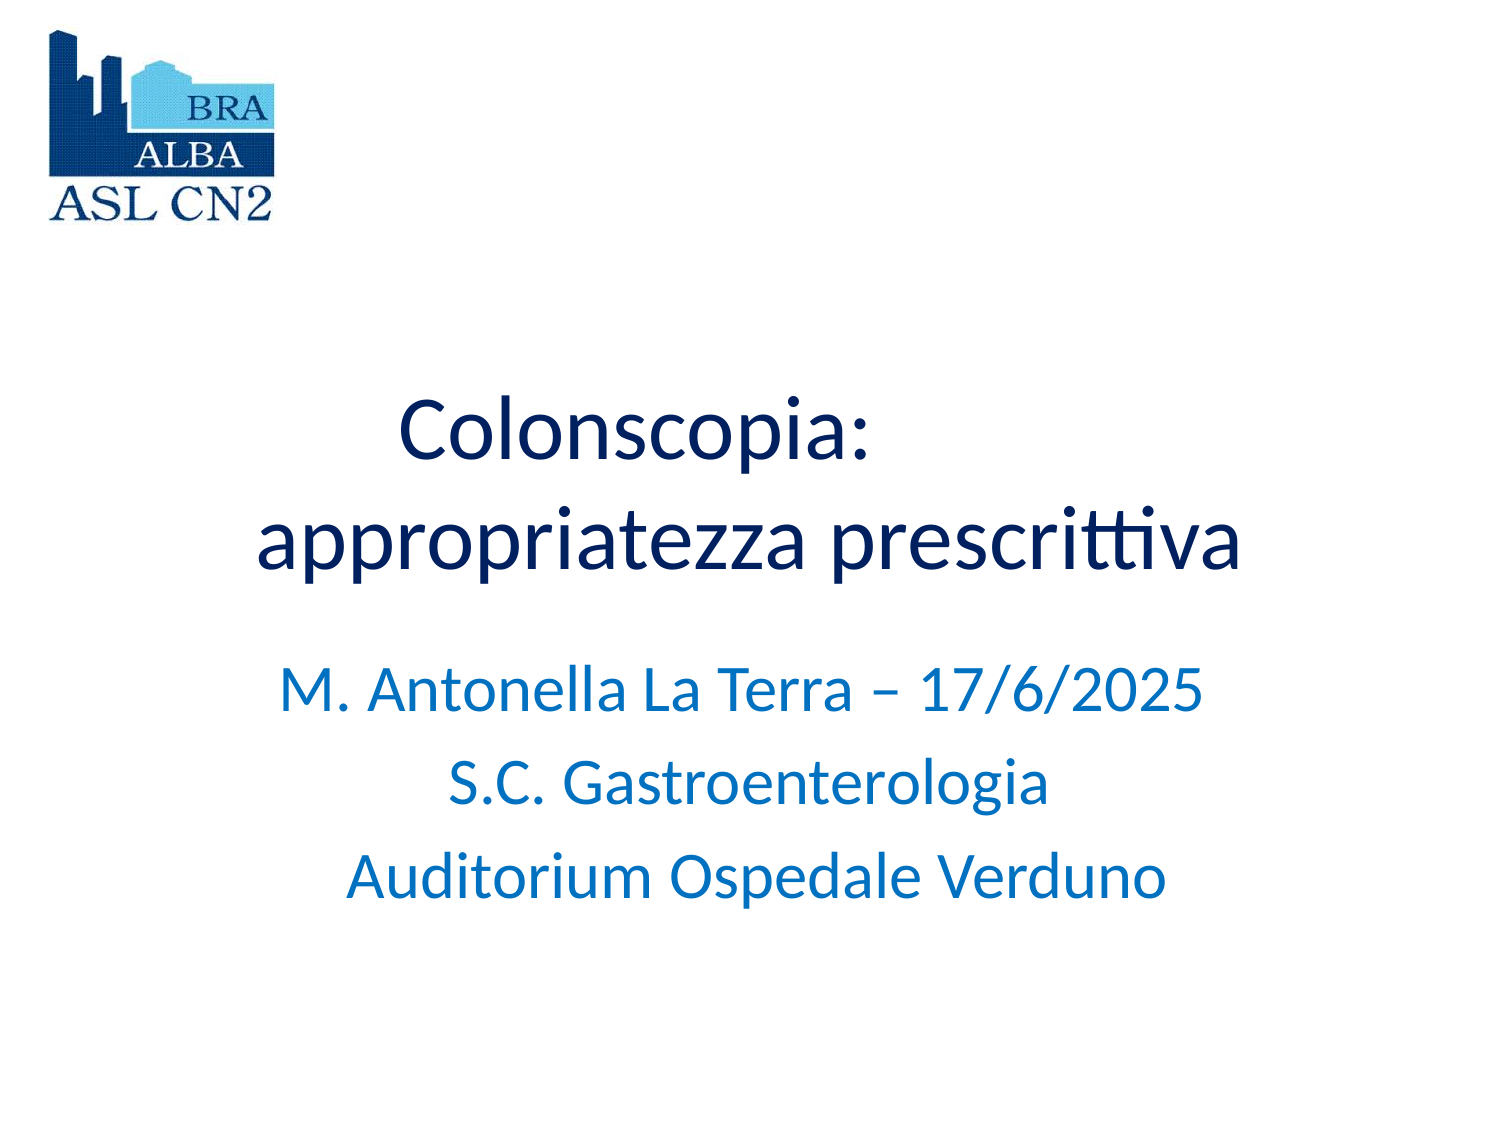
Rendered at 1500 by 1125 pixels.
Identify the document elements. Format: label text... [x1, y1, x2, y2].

picture [48, 23, 277, 230]
title Colonscopia: appropriatezza prescrittiva [112, 357, 1388, 599]
subtitle M. Antonella La Terra – 17/6/2025 S.C. Gastroenterologia Auditorium Ospedale Verduno [224, 637, 1276, 926]
